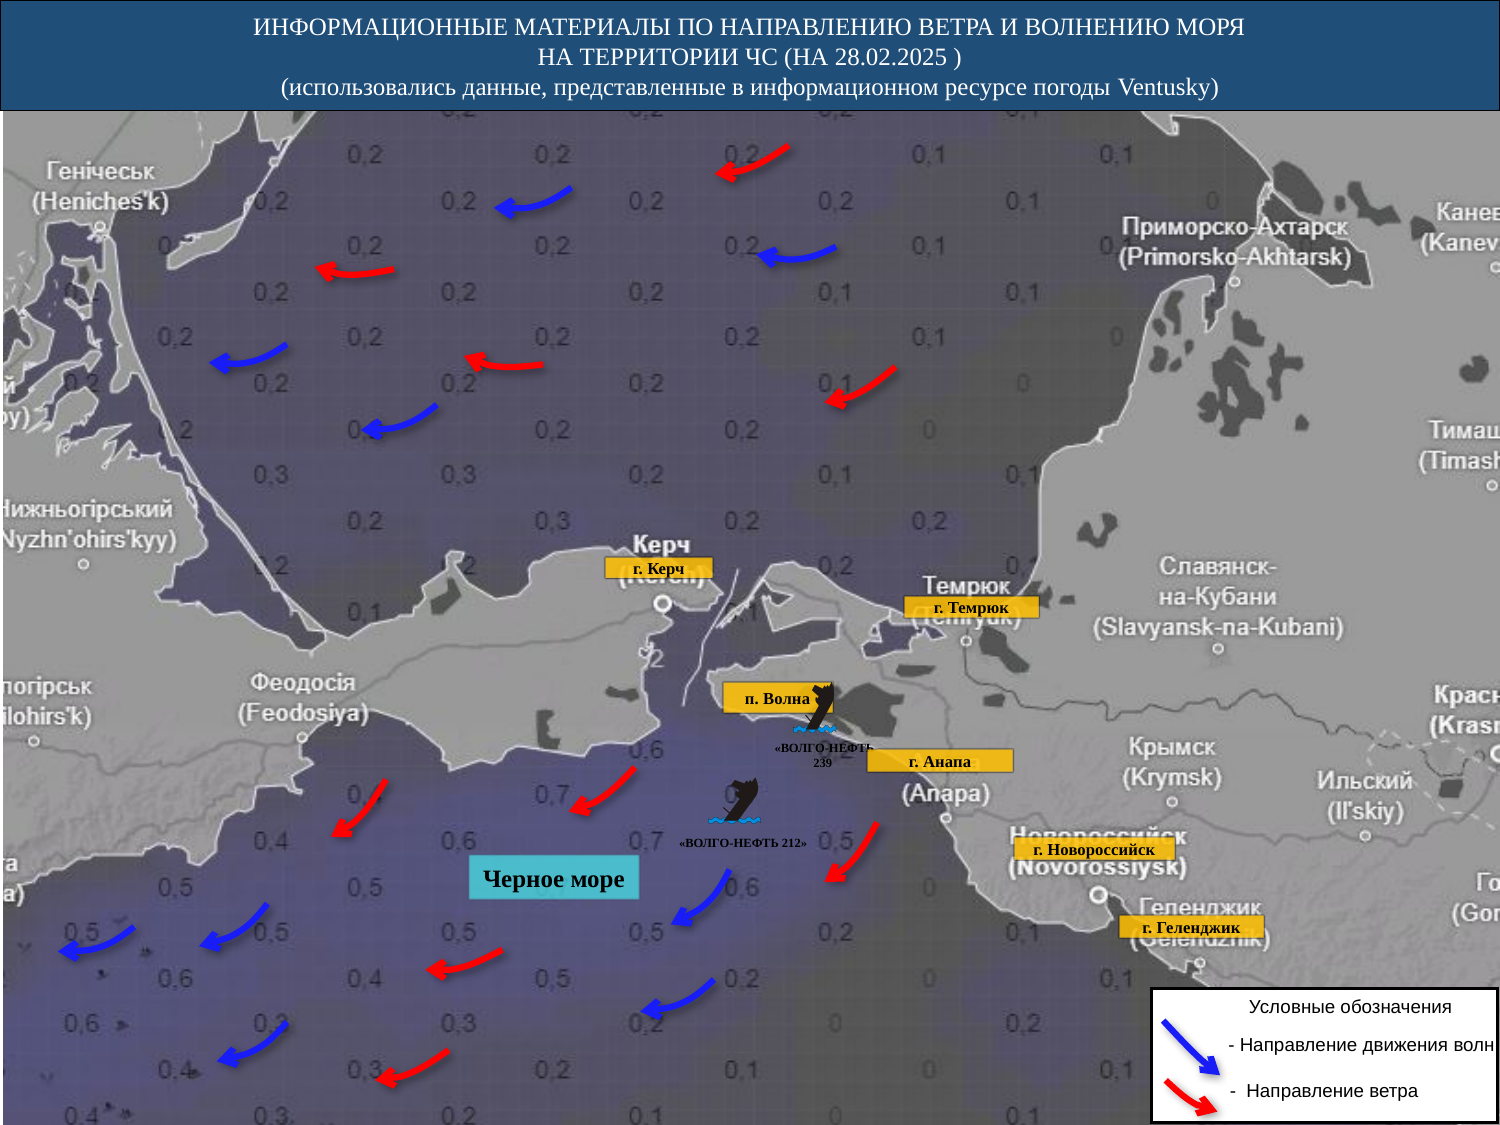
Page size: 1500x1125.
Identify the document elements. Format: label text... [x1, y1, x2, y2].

text_box ИНФОРМАЦИОННЫЕ МАТЕРИАЛЫ ПО НАПРАВЛЕНИЮ ВЕТРА И ВОЛНЕНИЮ МОРЯ НА ТЕРРИТОРИИ ЧС (НА 28.02.2025 ) (использовались данные, представленные в информационном ресурсе погоды Ventusky) [0, 0, 1500, 111]
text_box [1151, 984, 1500, 1123]
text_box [660, 777, 829, 860]
picture [3, 108, 1500, 1125]
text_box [749, 681, 900, 776]
